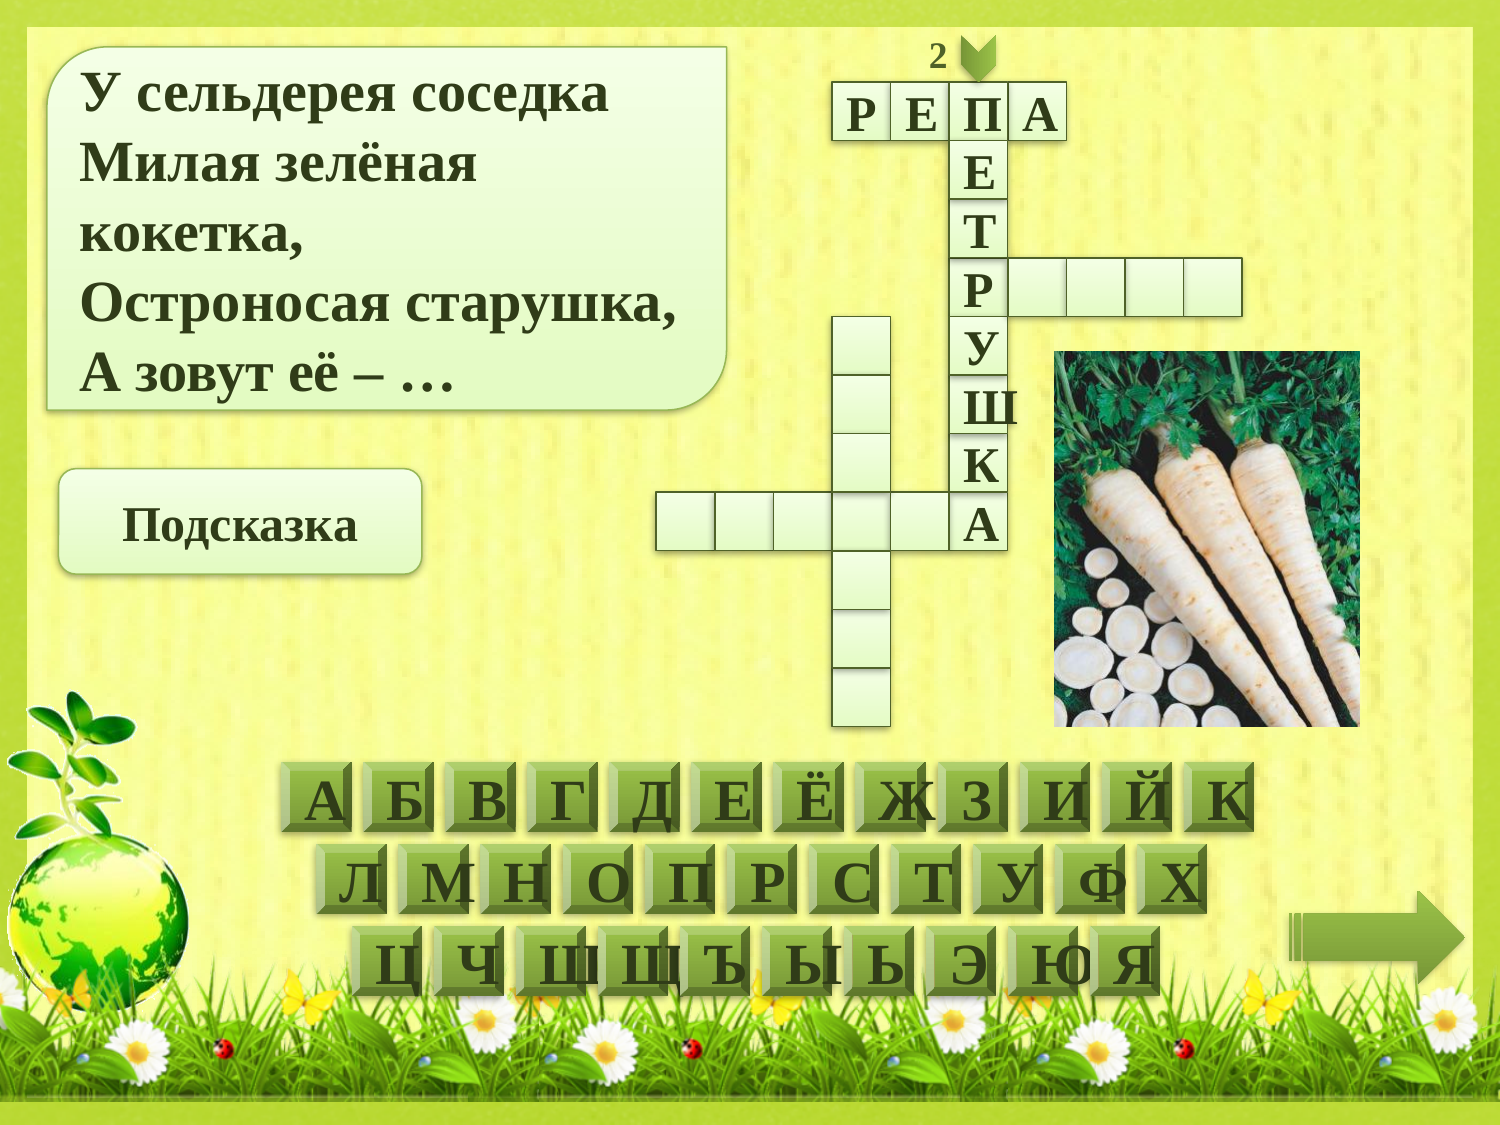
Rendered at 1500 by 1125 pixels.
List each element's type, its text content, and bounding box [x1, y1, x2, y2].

text_box В [1021, 762, 1088, 770]
text_box А [482, 844, 549, 852]
text_box [655, 491, 713, 551]
text_box [1294, 913, 1301, 961]
text_box Подсказка [57, 467, 423, 575]
text_box Ж [728, 844, 795, 852]
text_box [773, 491, 826, 551]
text_box Р [726, 843, 797, 915]
text_box У [972, 843, 1043, 915]
text_box [831, 616, 891, 669]
text_box Н [435, 926, 502, 934]
text_box Ё [773, 761, 844, 833]
text_box Й [1101, 761, 1172, 833]
text_box Р [681, 926, 748, 934]
text_box Е [948, 140, 1008, 200]
text_box Й [974, 844, 1041, 852]
text_box А [1010, 81, 1067, 141]
text_box З [937, 761, 1008, 833]
text_box Х [1092, 926, 1158, 934]
text_box П [948, 81, 1008, 139]
text_box [831, 374, 891, 432]
text_box [1303, 890, 1465, 985]
text_box И [1019, 761, 1090, 833]
text_box О [1103, 762, 1170, 770]
text_box М [353, 926, 420, 934]
text_box [831, 675, 891, 727]
text_box Ф [1010, 926, 1076, 934]
text_box Ж [855, 761, 926, 833]
text_box Д [609, 761, 680, 833]
text_box Э [925, 925, 997, 997]
text_box У [928, 926, 994, 934]
text_box [831, 316, 891, 373]
text_box Т [845, 926, 912, 934]
text_box С [763, 926, 830, 934]
picture [0, 0, 1500, 1125]
text_box К [1056, 844, 1123, 852]
text_box 2 [913, 23, 973, 84]
text_box [831, 433, 891, 493]
text_box Л [611, 762, 678, 770]
text_box Ё [447, 762, 514, 770]
text_box [1185, 762, 1252, 770]
text_box Ц [351, 925, 422, 997]
text_box [831, 499, 885, 549]
text_box Ч [433, 925, 504, 997]
text_box Ы [761, 925, 833, 997]
text_box М [693, 762, 760, 770]
text_box [890, 491, 950, 551]
text_box В [646, 844, 713, 852]
text_box Е [890, 81, 944, 141]
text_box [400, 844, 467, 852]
text_box Ь [843, 925, 915, 997]
text_box 5 [318, 844, 385, 852]
text_box П [644, 843, 715, 915]
text_box Ь [939, 762, 1006, 770]
text_box В [445, 761, 516, 833]
text_box Ш [948, 382, 1008, 434]
text_box [1066, 257, 1126, 317]
text_box О [517, 926, 584, 934]
text_box [1127, 257, 1184, 317]
text_box О [775, 762, 842, 770]
text_box А [281, 761, 352, 833]
text_box С [808, 843, 879, 915]
text_box В [365, 762, 432, 770]
text_box Ю [1007, 925, 1079, 997]
text_box [1007, 257, 1063, 317]
text_box Х [1136, 843, 1208, 915]
text_box О [562, 843, 633, 915]
text_box Щ [597, 925, 668, 997]
text_box [973, 35, 997, 82]
text_box П [599, 926, 666, 934]
text_box Р [857, 762, 924, 770]
text_box Р [948, 265, 1002, 315]
text_box Я [1089, 925, 1161, 997]
text_box К [948, 441, 1008, 493]
text_box Е [691, 761, 762, 833]
text_box У сельдерея соседка Милая зелёная кокетка, Остроносая старушка, А зовут её – … [46, 46, 728, 411]
text_box Т [948, 206, 1008, 258]
text_box Ъ [679, 925, 751, 997]
text_box Т [890, 843, 961, 915]
text_box С [283, 762, 350, 770]
text_box Б [564, 844, 631, 852]
text_box К [1183, 761, 1254, 833]
text_box У [948, 316, 1008, 376]
text_box Г [527, 761, 598, 833]
text_box [714, 491, 772, 551]
text_box Ш [515, 925, 586, 997]
text_box [831, 550, 891, 610]
text_box Р [831, 81, 887, 141]
text_box И [892, 844, 959, 852]
text_box М [398, 843, 469, 915]
text_box Б [363, 761, 434, 833]
text_box А [954, 499, 1008, 551]
text_box Л [316, 843, 387, 915]
text_box Ф [1054, 843, 1126, 915]
text_box [1185, 257, 1243, 317]
text_box З [810, 844, 877, 852]
text_box К [529, 762, 596, 770]
text_box Л [1138, 844, 1205, 852]
text_box Н [480, 843, 551, 915]
